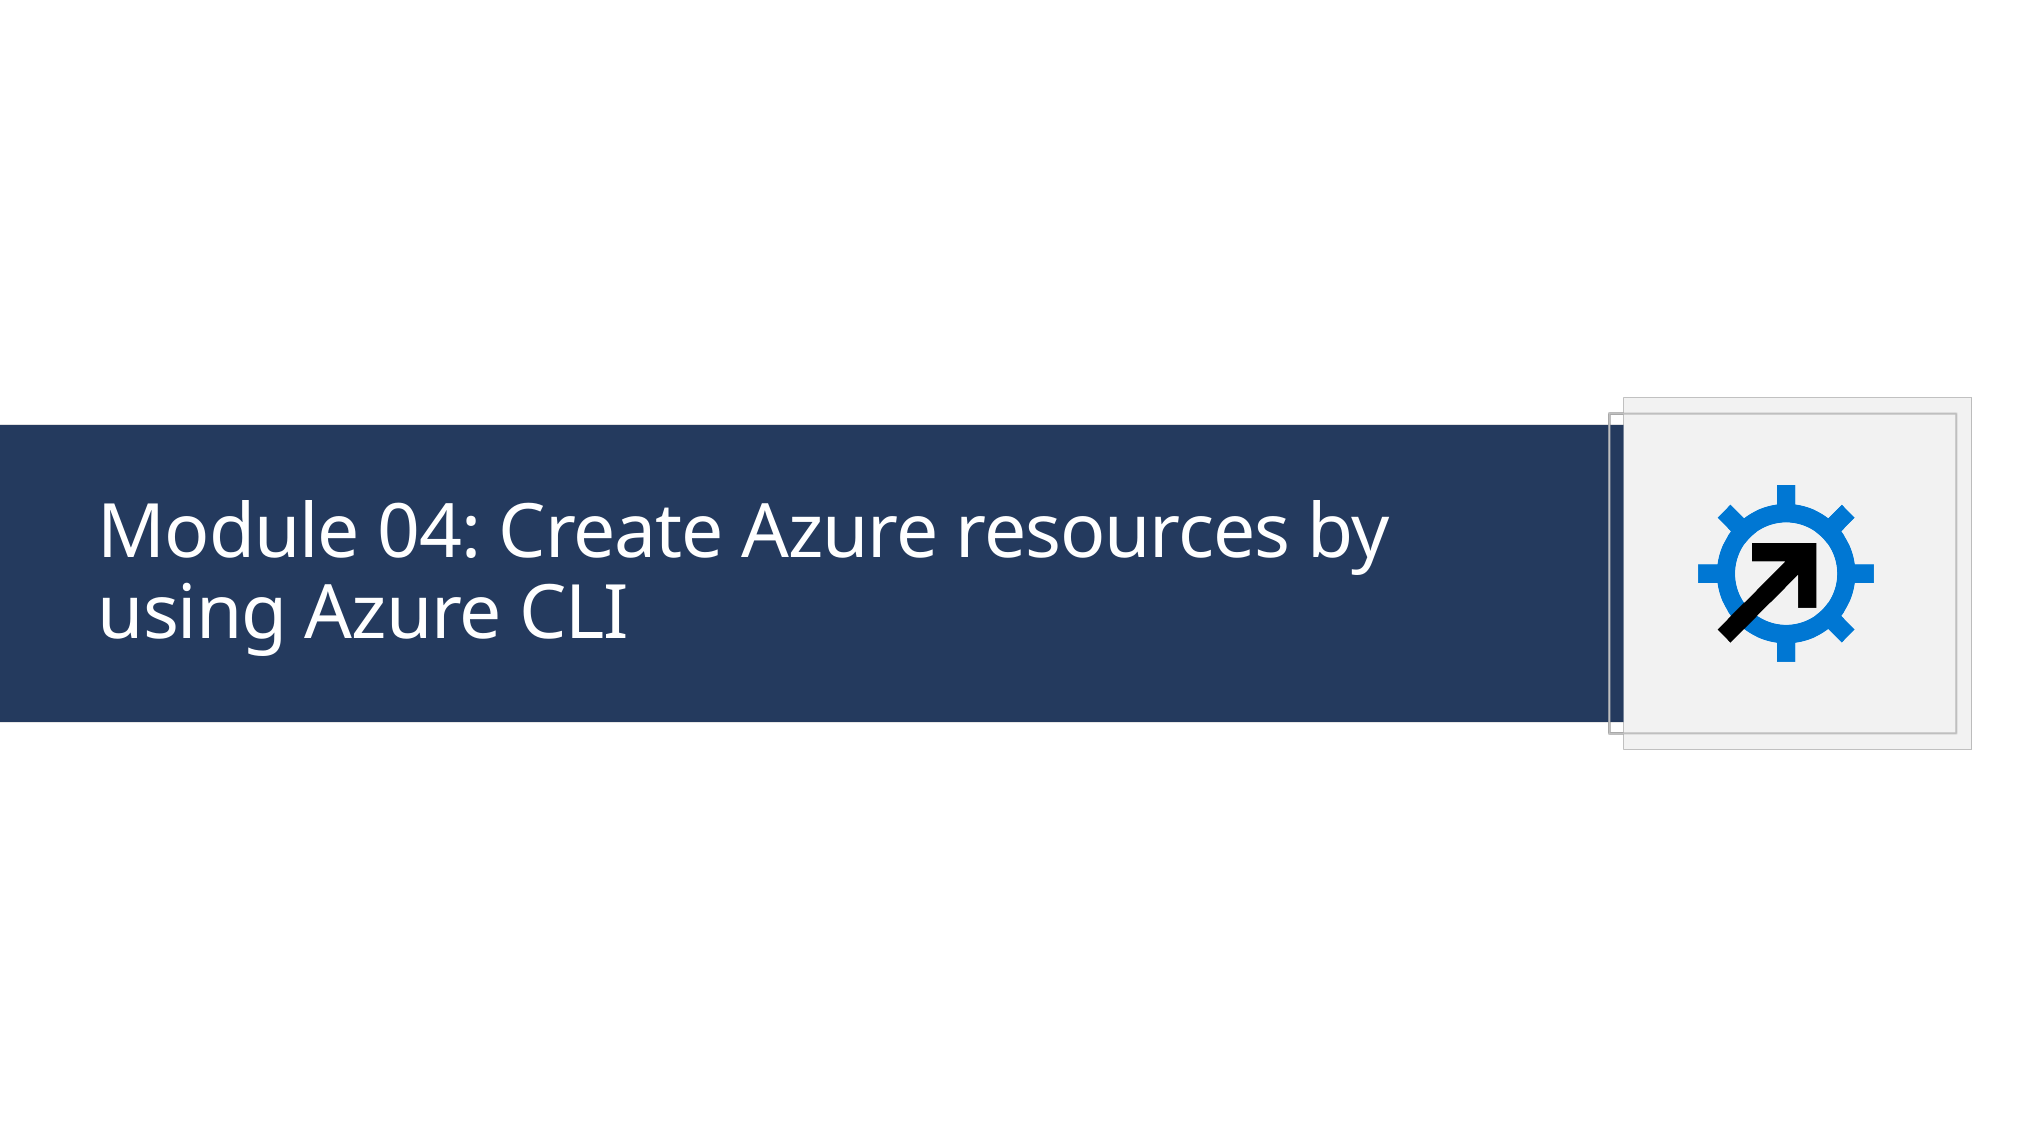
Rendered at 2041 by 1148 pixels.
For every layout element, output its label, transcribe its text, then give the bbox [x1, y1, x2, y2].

title Module 04: Create Azure resources by using Azure CLI [97, 477, 1586, 670]
picture [0, 0, 2041, 1148]
